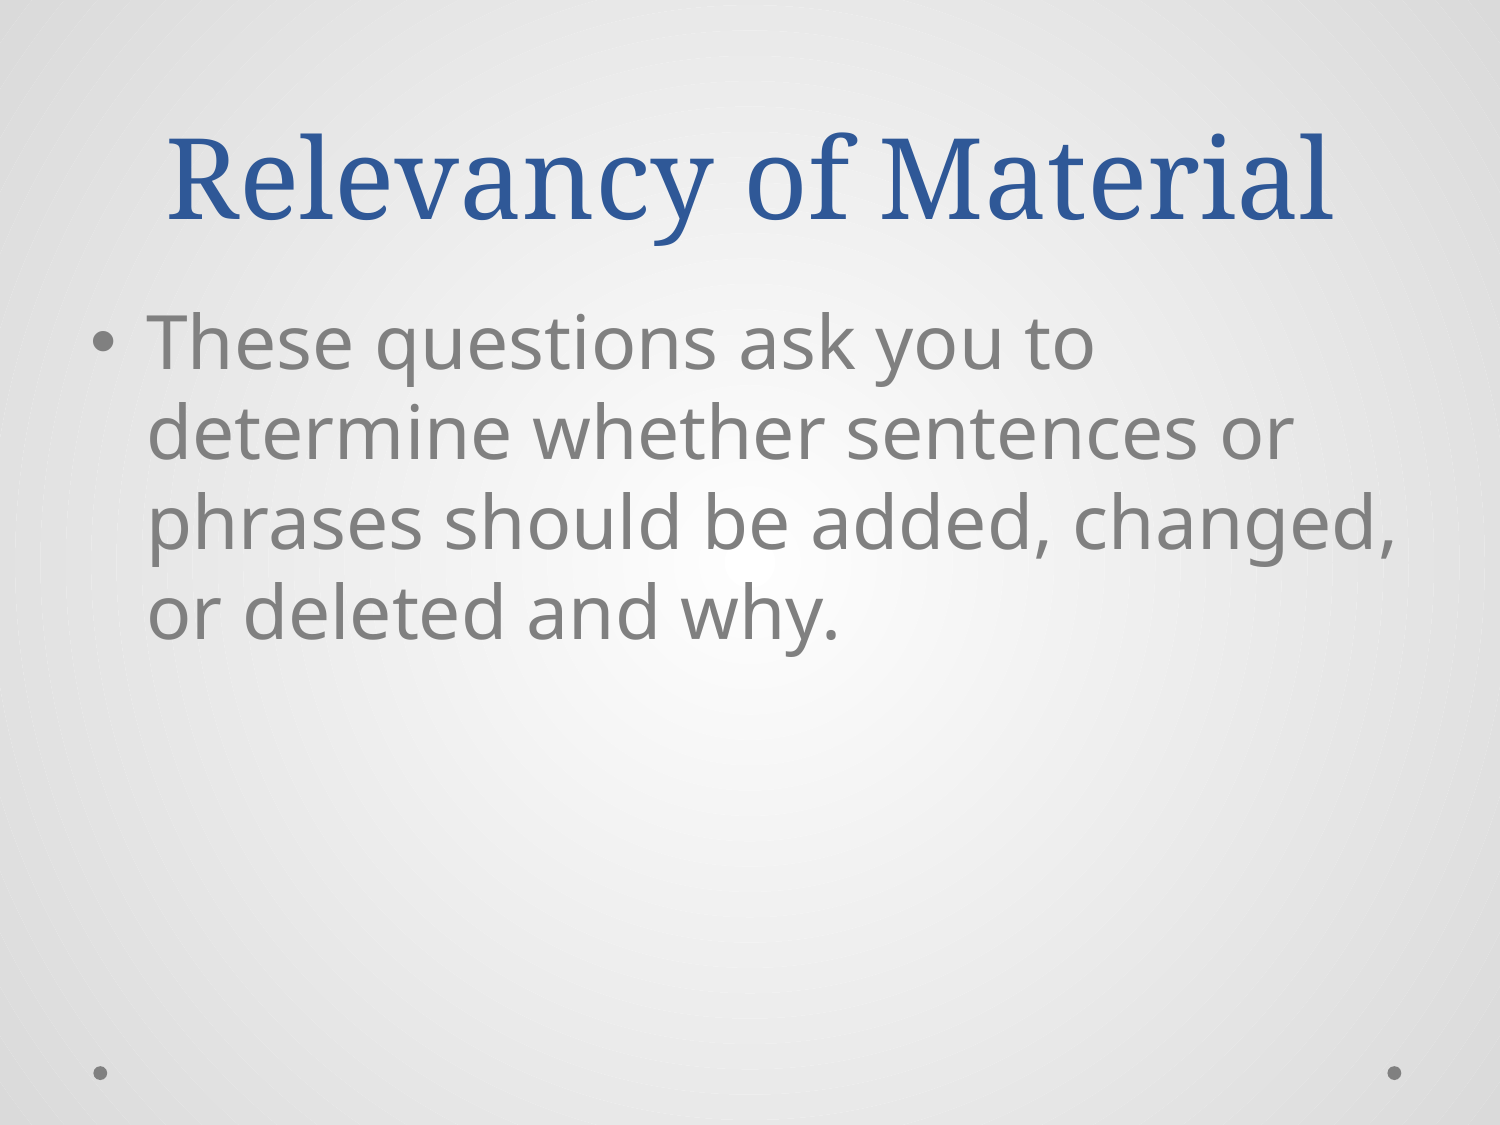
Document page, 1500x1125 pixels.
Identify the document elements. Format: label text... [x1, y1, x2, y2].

title Relevancy of Material [75, 99, 1425, 250]
list These questions ask you to determine whether sentences or phrases should be added, changed, or deleted and why. [75, 287, 1425, 1005]
